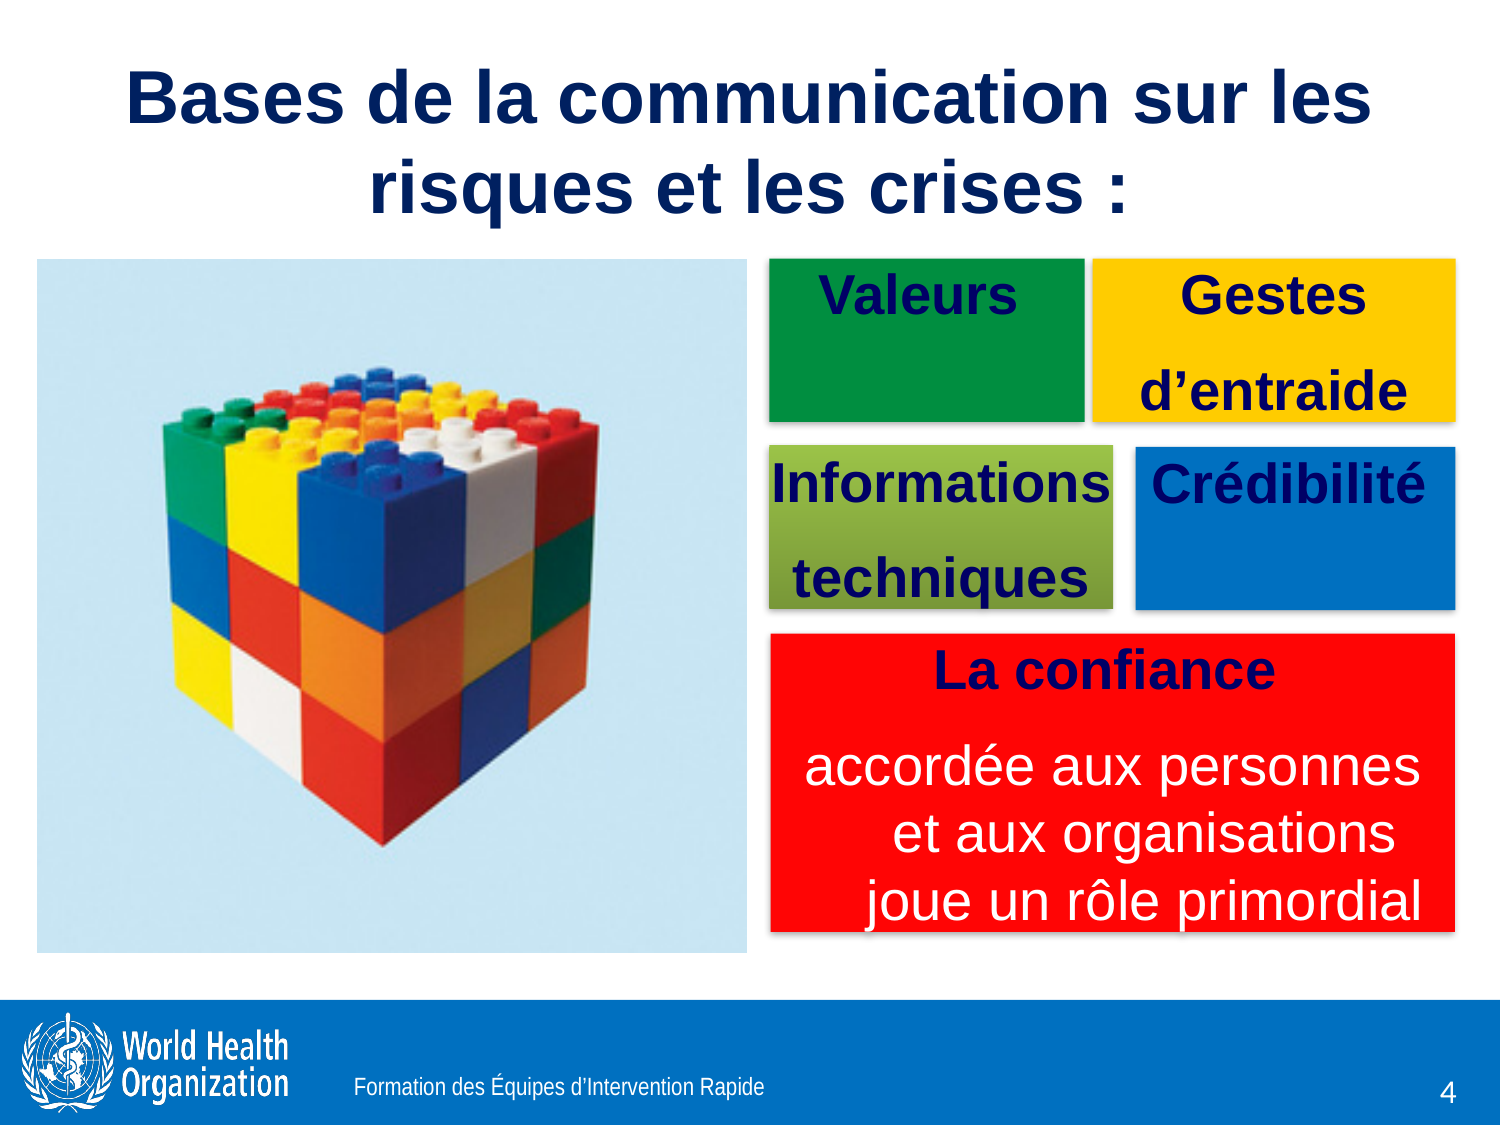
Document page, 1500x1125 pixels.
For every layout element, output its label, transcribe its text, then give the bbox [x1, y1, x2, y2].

text_box La confiance accordée aux personnes et aux organisations joue un rôle primordial [770, 633, 1455, 932]
picture [37, 259, 748, 953]
text_box Gestes d’entraide [1092, 258, 1456, 422]
text_box Crédibilité [1135, 446, 1456, 611]
picture [21, 1012, 288, 1113]
title Bases de la communication sur les risques et les crises : [75, 45, 1425, 233]
text_box Informations techniques [769, 445, 1114, 609]
text_box Valeurs [769, 258, 1085, 422]
